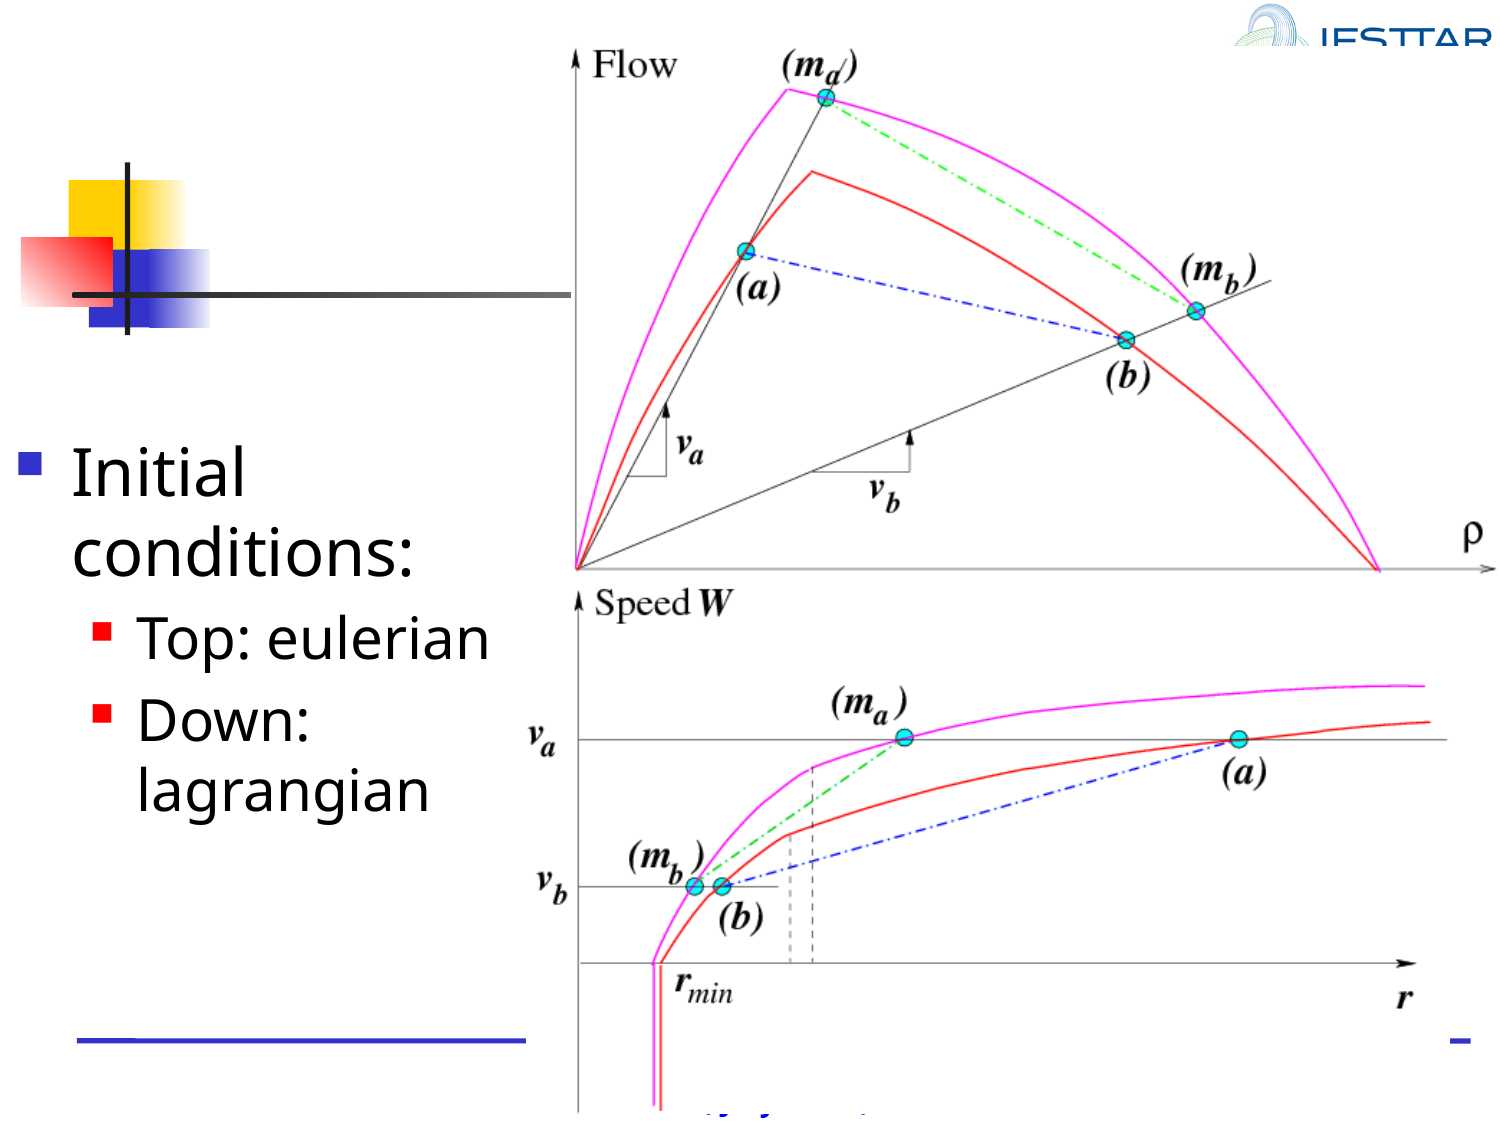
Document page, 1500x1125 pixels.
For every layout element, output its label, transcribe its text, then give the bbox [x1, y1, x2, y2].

footer ISTTT 20, July 17-19, 2013 [64, 1049, 1465, 1125]
picture [525, 585, 1451, 1114]
picture [571, 2, 1500, 576]
list Initial conditions: Top: eulerian Down: lagrangian [0, 421, 563, 950]
